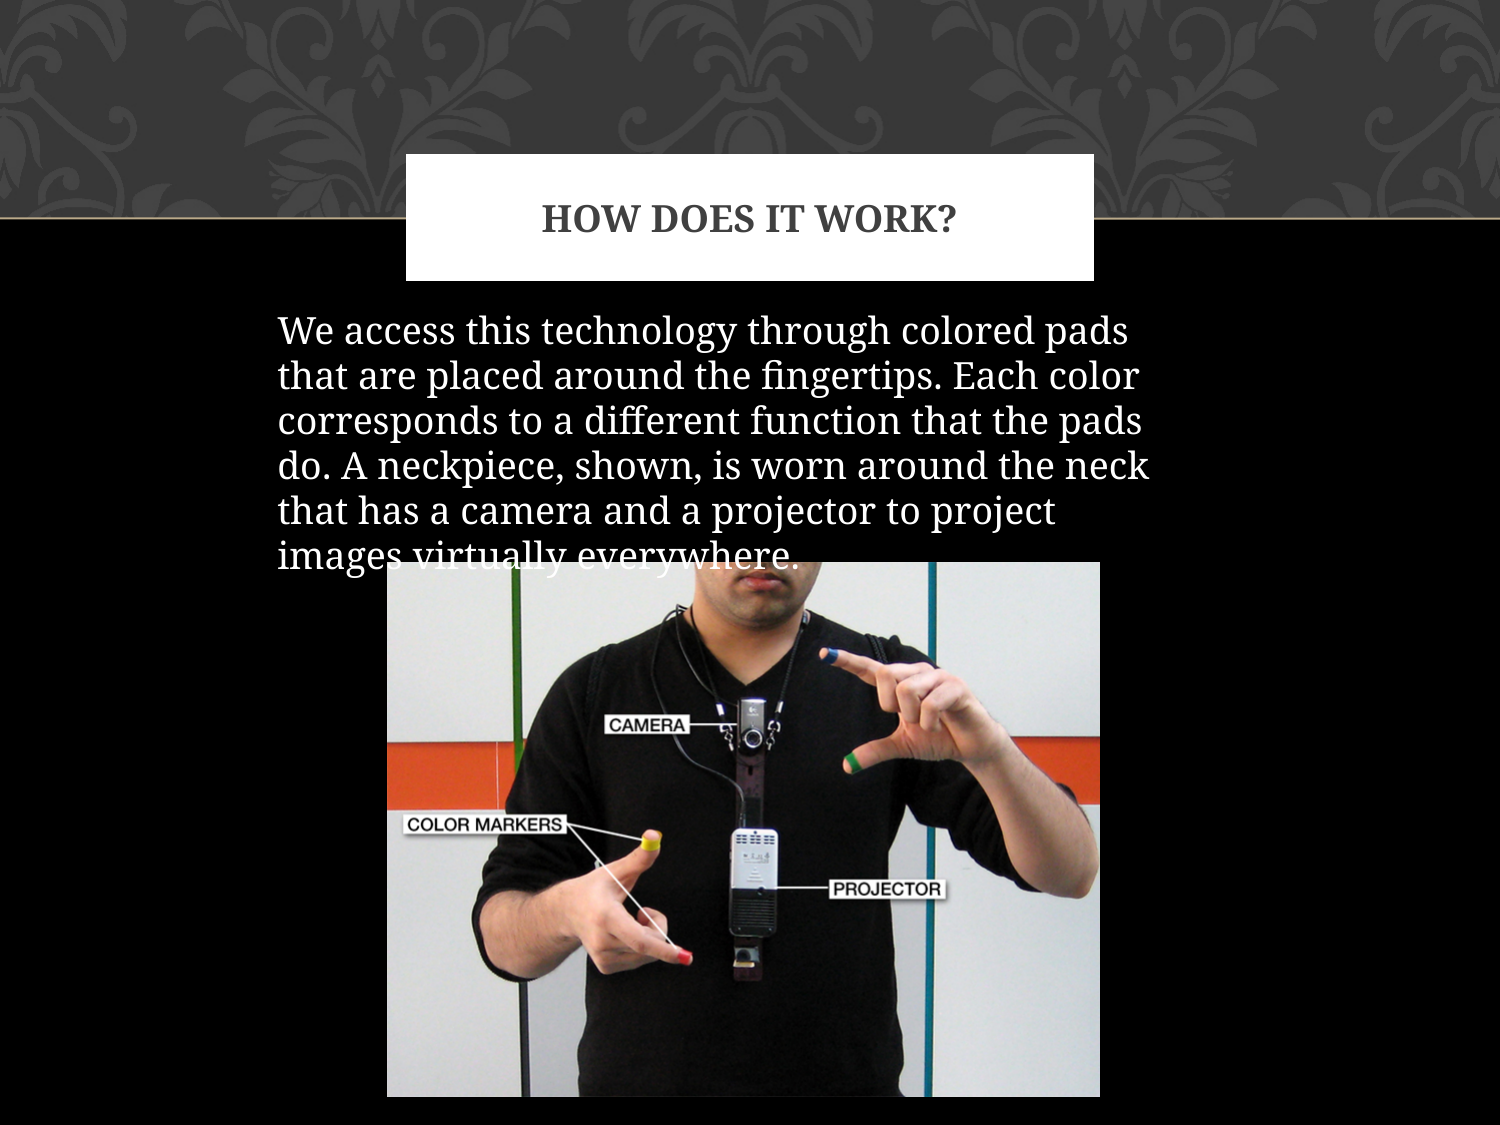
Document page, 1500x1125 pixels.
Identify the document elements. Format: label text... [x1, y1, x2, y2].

title How does it work? [406, 154, 1094, 281]
text_box We access this technology through colored pads that are placed around the fingertips. Each color corresponds to a different function that the pads do. A neckpiece, shown, is worn around the neck that has a camera and a projector to project images virtually everywhere. [262, 299, 1175, 585]
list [387, 562, 1100, 1097]
